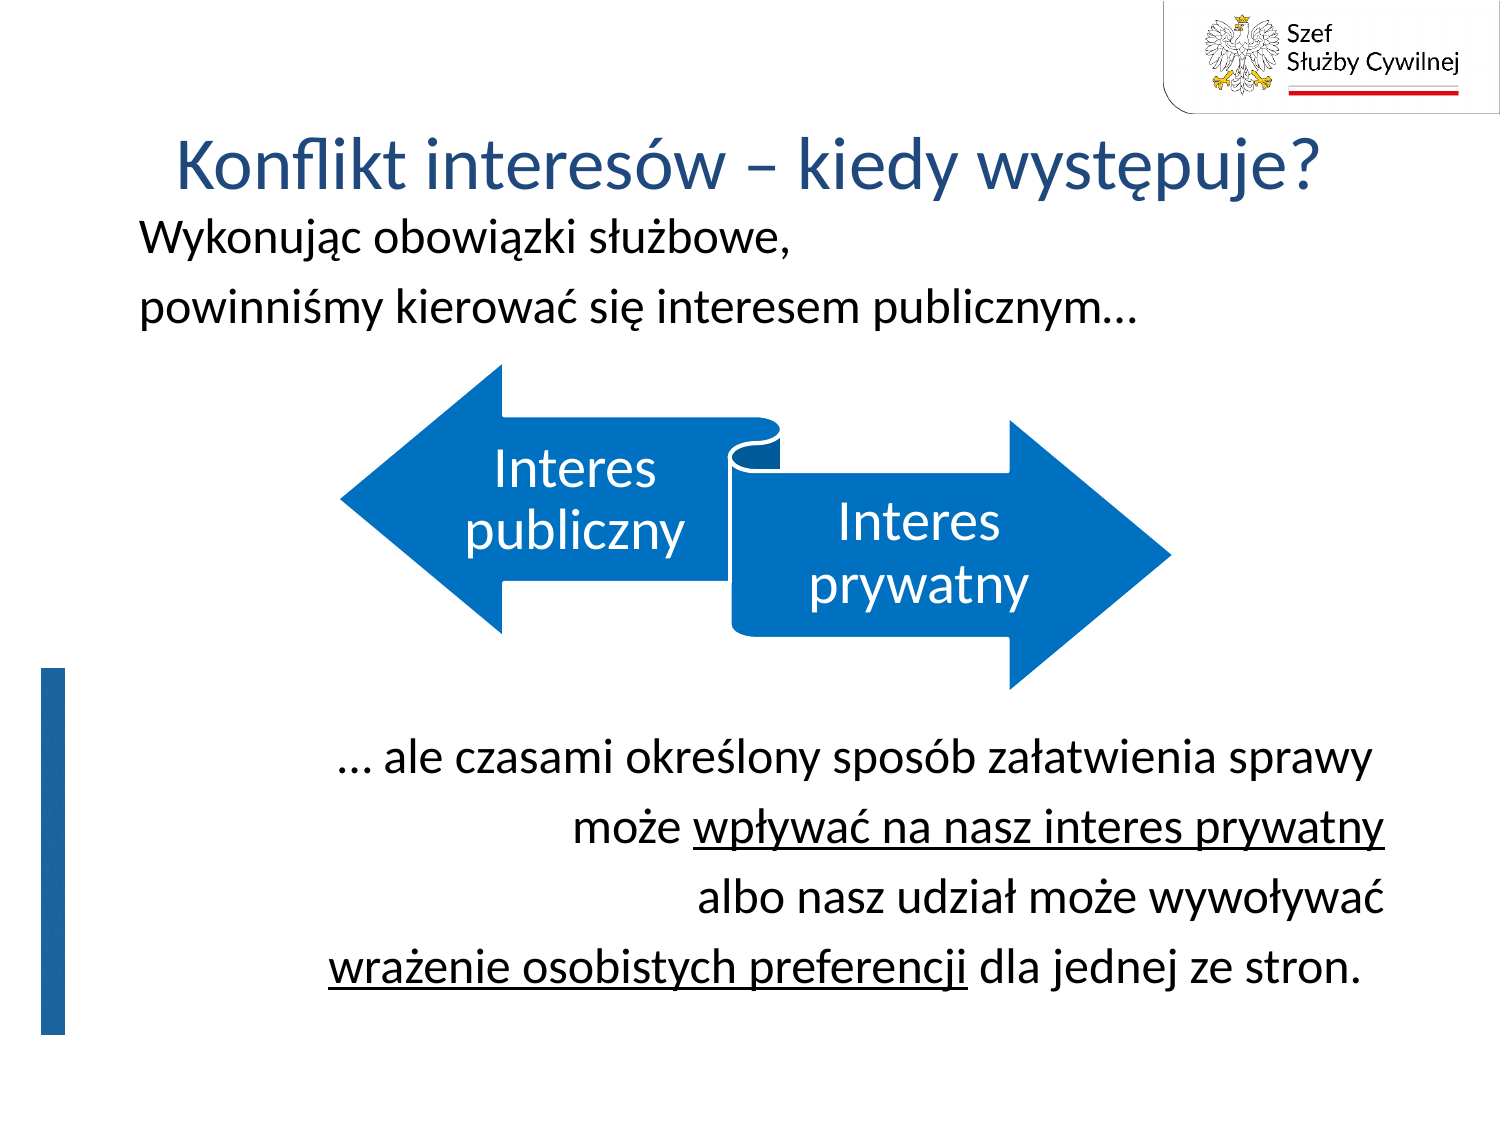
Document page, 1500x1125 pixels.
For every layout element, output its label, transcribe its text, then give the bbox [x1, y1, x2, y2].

picture [1163, 0, 1500, 114]
text_box Wykonując obowiązki służbowe, powinniśmy kierować się interesem publicznym… [123, 196, 1400, 338]
picture [41, 668, 65, 1035]
list … ale czasami określony sposób załatwienia sprawy może wpływać na nasz interes prywatny albo nasz udział może wywoływać wrażenie osobistych preferencji dla jednej ze stron. [123, 716, 1400, 1024]
title Konflikt interesów – kiedy występuje? [100, 107, 1400, 232]
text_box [336, 266, 1176, 788]
